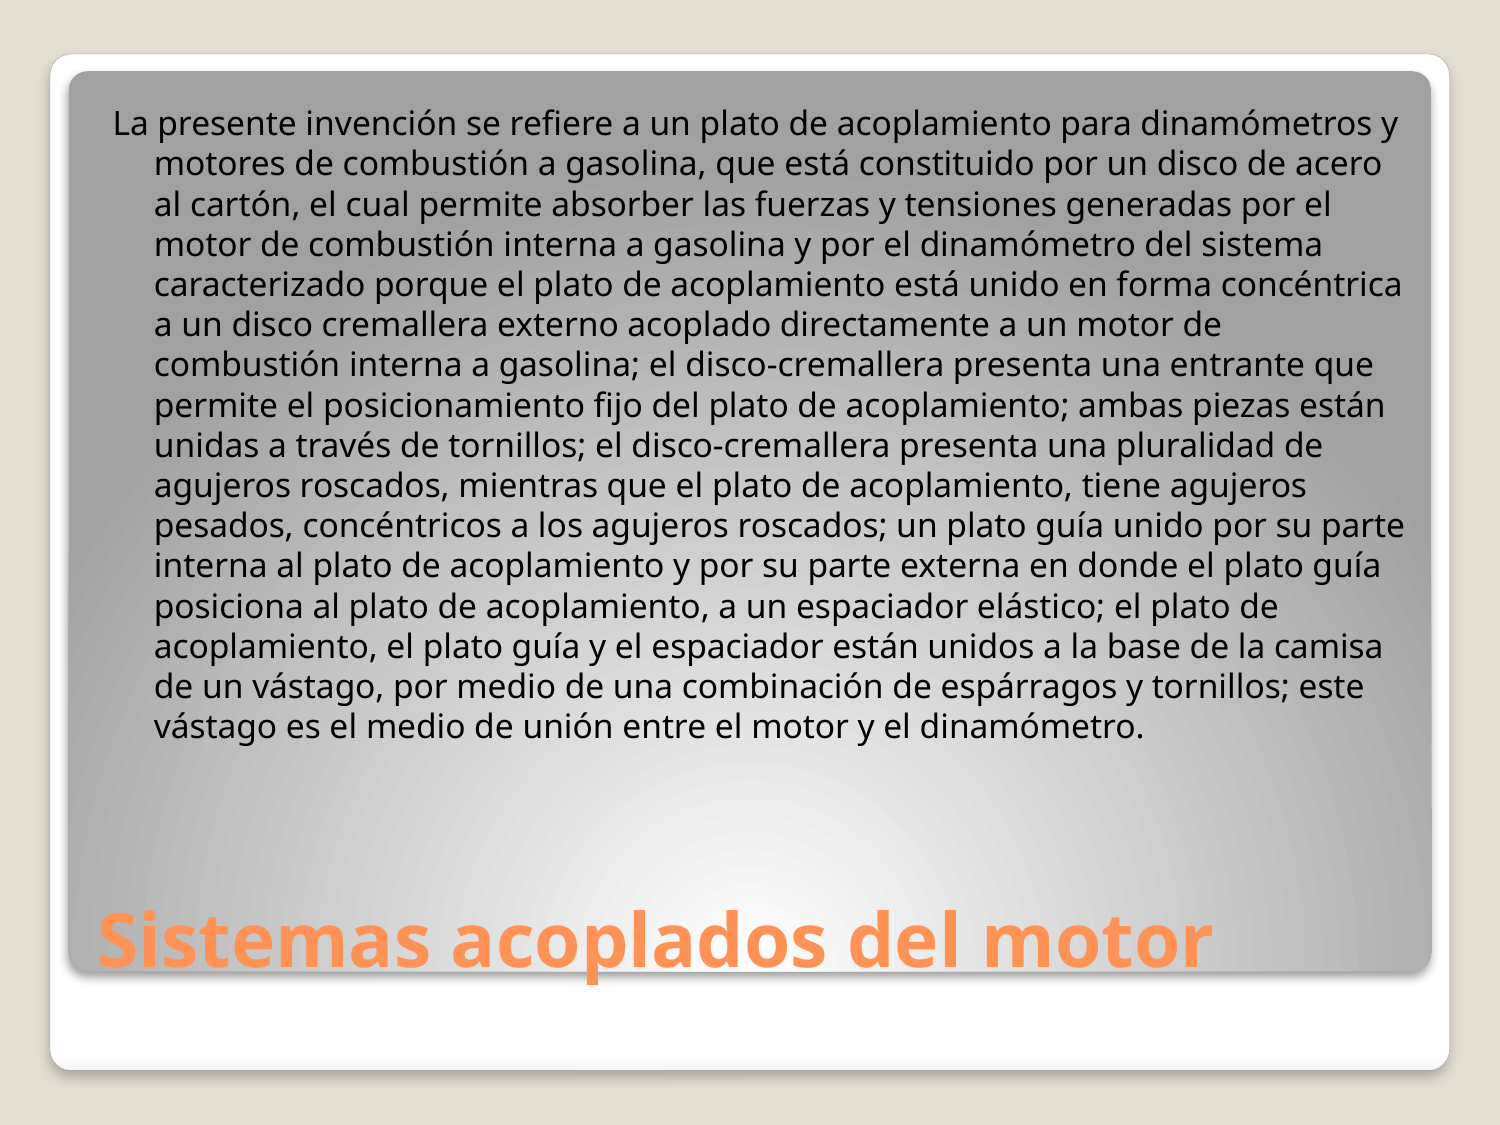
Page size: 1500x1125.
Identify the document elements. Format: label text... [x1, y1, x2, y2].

list La presente invención se refiere a un plato de acoplamiento para dinamómetros y motores de combustión a gasolina, que está constituido por un disco de acero al cartón, el cual permite absorber las fuerzas y tensiones generadas por el motor de combustión interna a gasolina y por el dinamómetro del sistema caracterizado porque el plato de acoplamiento está unido en forma concéntrica a un disco cremallera externo acoplado directamente a un motor de combustión interna a gasolina; el disco-cremallera presenta una entrante que permite el posicionamiento fijo del plato de acoplamiento; ambas piezas están unidas a través de tornillos; el disco-cremallera presenta una pluralidad de agujeros roscados, mientras que el plato de acoplamiento, tiene agujeros pesados, concéntricos a los agujeros roscados; un plato guía unido por su parte interna al plato de acoplamiento y por su parte externa en donde el plato guía posiciona al plato de acoplamiento, a un espaciador elástico; el plato de acoplamiento, el plato guía y el espaciador están unidos a la base de la camisa de un vástago, por medio de una combinación de espárragos y tornillos; este vástago es el medio de unión entre el motor y el dinamómetro. [82, 86, 1425, 774]
title Sistemas acoplados del motor [82, 817, 1425, 990]
